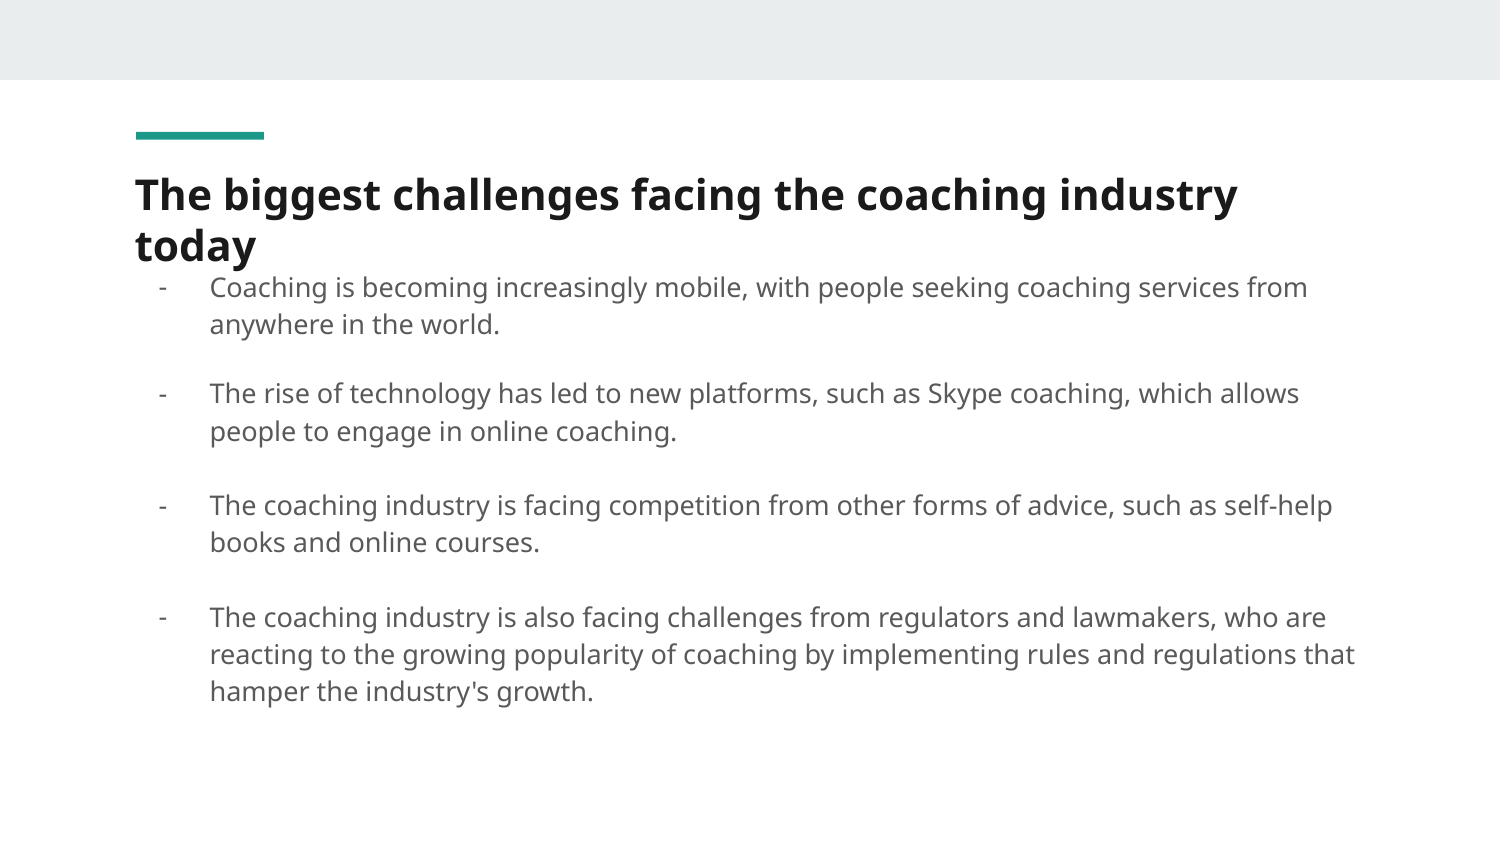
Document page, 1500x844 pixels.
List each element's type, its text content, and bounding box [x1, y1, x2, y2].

list Coaching is becoming increasingly mobile, with people seeking coaching services from anywhere in the world. The rise of technology has led to new platforms, such as Skype coaching, which allows people to engage in online coaching. The coaching industry is facing competition from other forms of advice, such as self-help books and online courses. The coaching industry is also facing challenges from regulators and lawmakers, who are reacting to the growing popularity of coaching by implementing rules and regulations that hamper the industry's growth. [119, 250, 1381, 780]
title The biggest challenges facing the coaching industry today [119, 152, 1381, 241]
